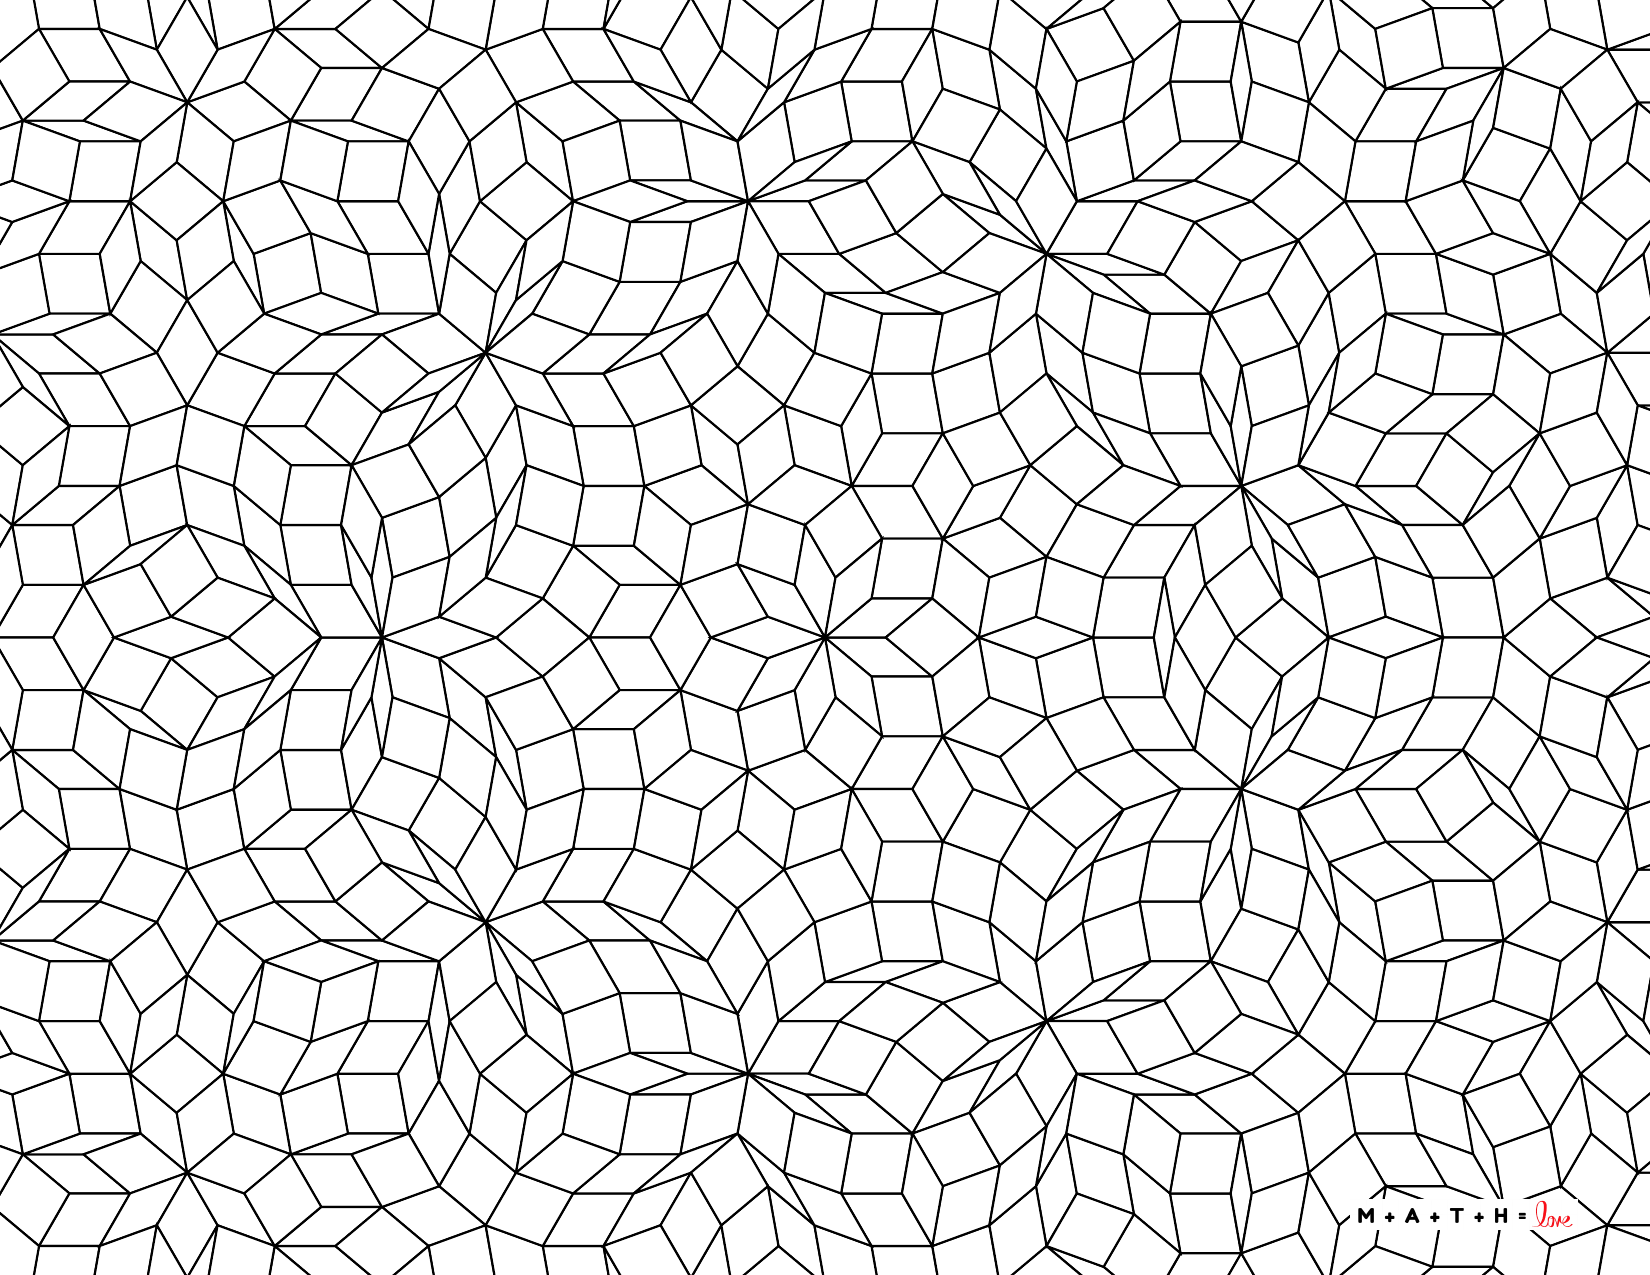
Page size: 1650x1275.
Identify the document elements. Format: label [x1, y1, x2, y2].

text_box [0, 0, 1650, 1275]
picture [1349, 1199, 1579, 1231]
